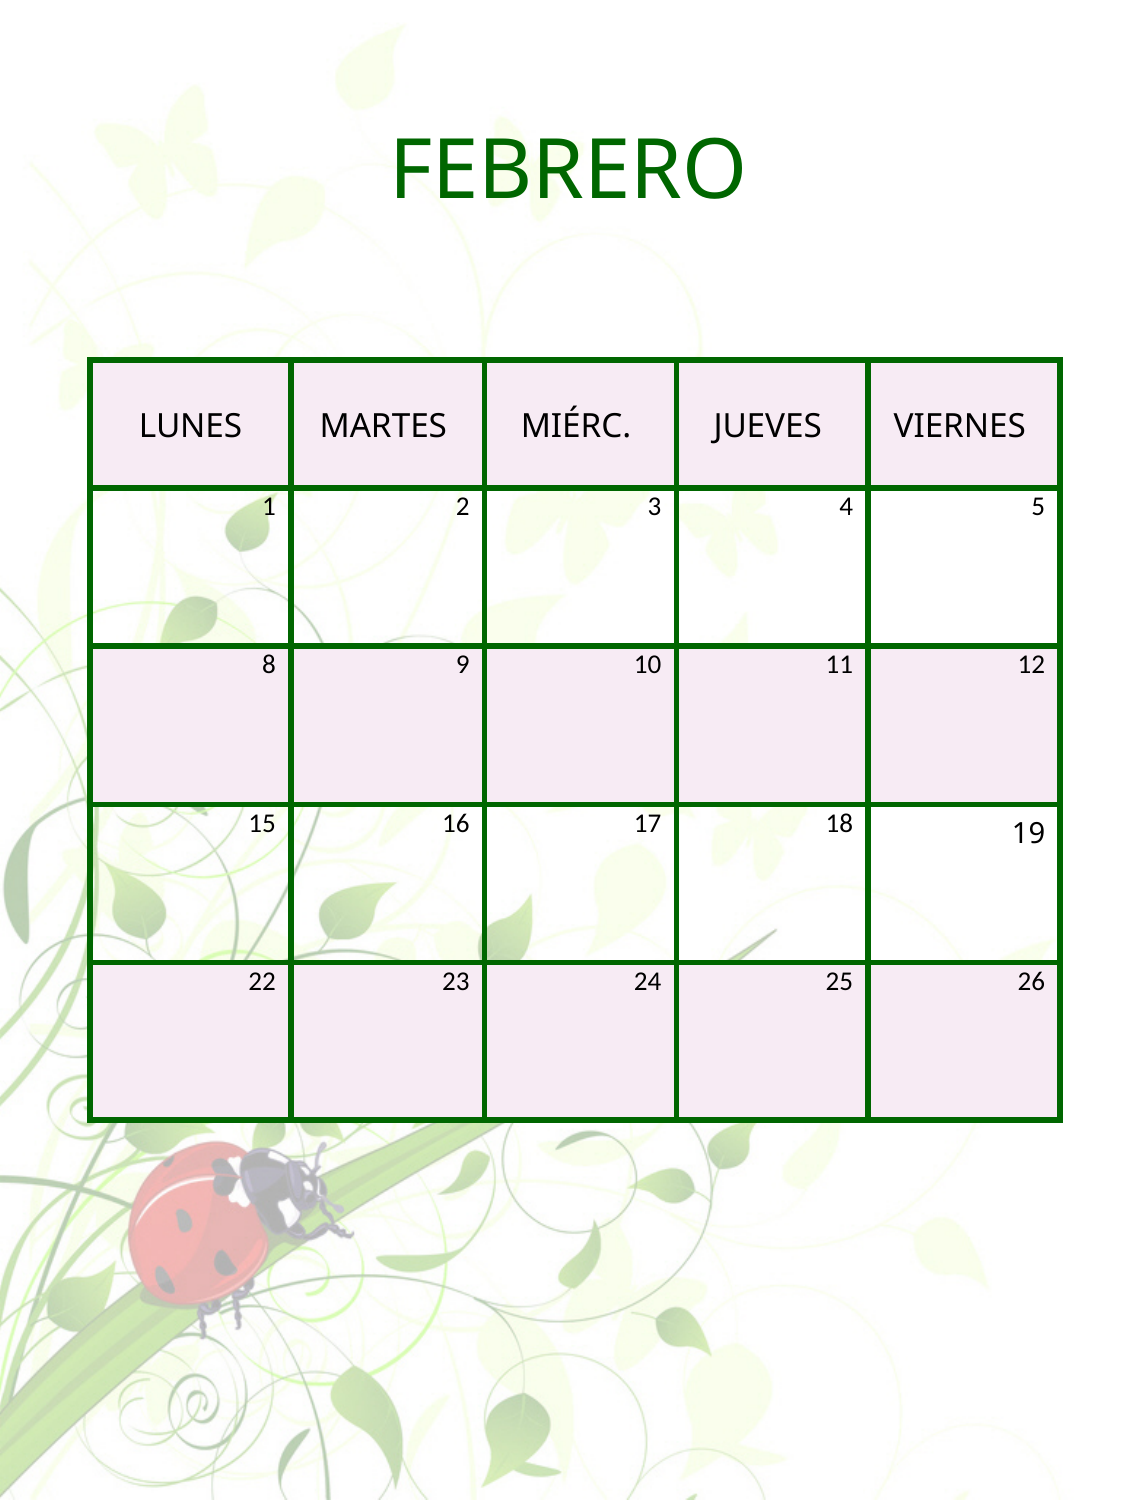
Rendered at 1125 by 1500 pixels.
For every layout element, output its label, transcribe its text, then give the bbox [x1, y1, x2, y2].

table_header LUNES [93, 363, 288, 485]
table_header MARTES [294, 363, 482, 485]
table_cell 5 [871, 491, 1057, 643]
table_cell 16 [294, 807, 482, 960]
table_cell 10 [487, 649, 674, 802]
table_cell 2 [294, 491, 482, 643]
table_header MIÉRC. [487, 363, 674, 485]
table_cell 18 [679, 807, 865, 960]
table_cell 4 [679, 491, 865, 643]
table_cell 9 [294, 649, 482, 802]
table_cell 26 [871, 965, 1057, 1117]
table_cell 25 [679, 965, 865, 1117]
picture [0, 0, 1125, 1500]
table_cell 19 [871, 807, 1057, 960]
table_cell 15 [93, 807, 288, 960]
table_cell 11 [679, 649, 865, 802]
table_header JUEVES [679, 363, 865, 485]
table_cell 3 [487, 491, 674, 643]
table_cell 12 [871, 649, 1057, 802]
table_cell 23 [294, 965, 482, 1117]
text_box FEBRERO [207, 112, 929, 231]
table_cell 1 [93, 491, 288, 643]
table_header VIERNES [871, 363, 1057, 485]
table_cell 24 [487, 965, 674, 1117]
table_cell 8 [93, 649, 288, 802]
table_cell 22 [93, 965, 288, 1117]
table_cell 17 [487, 807, 674, 960]
